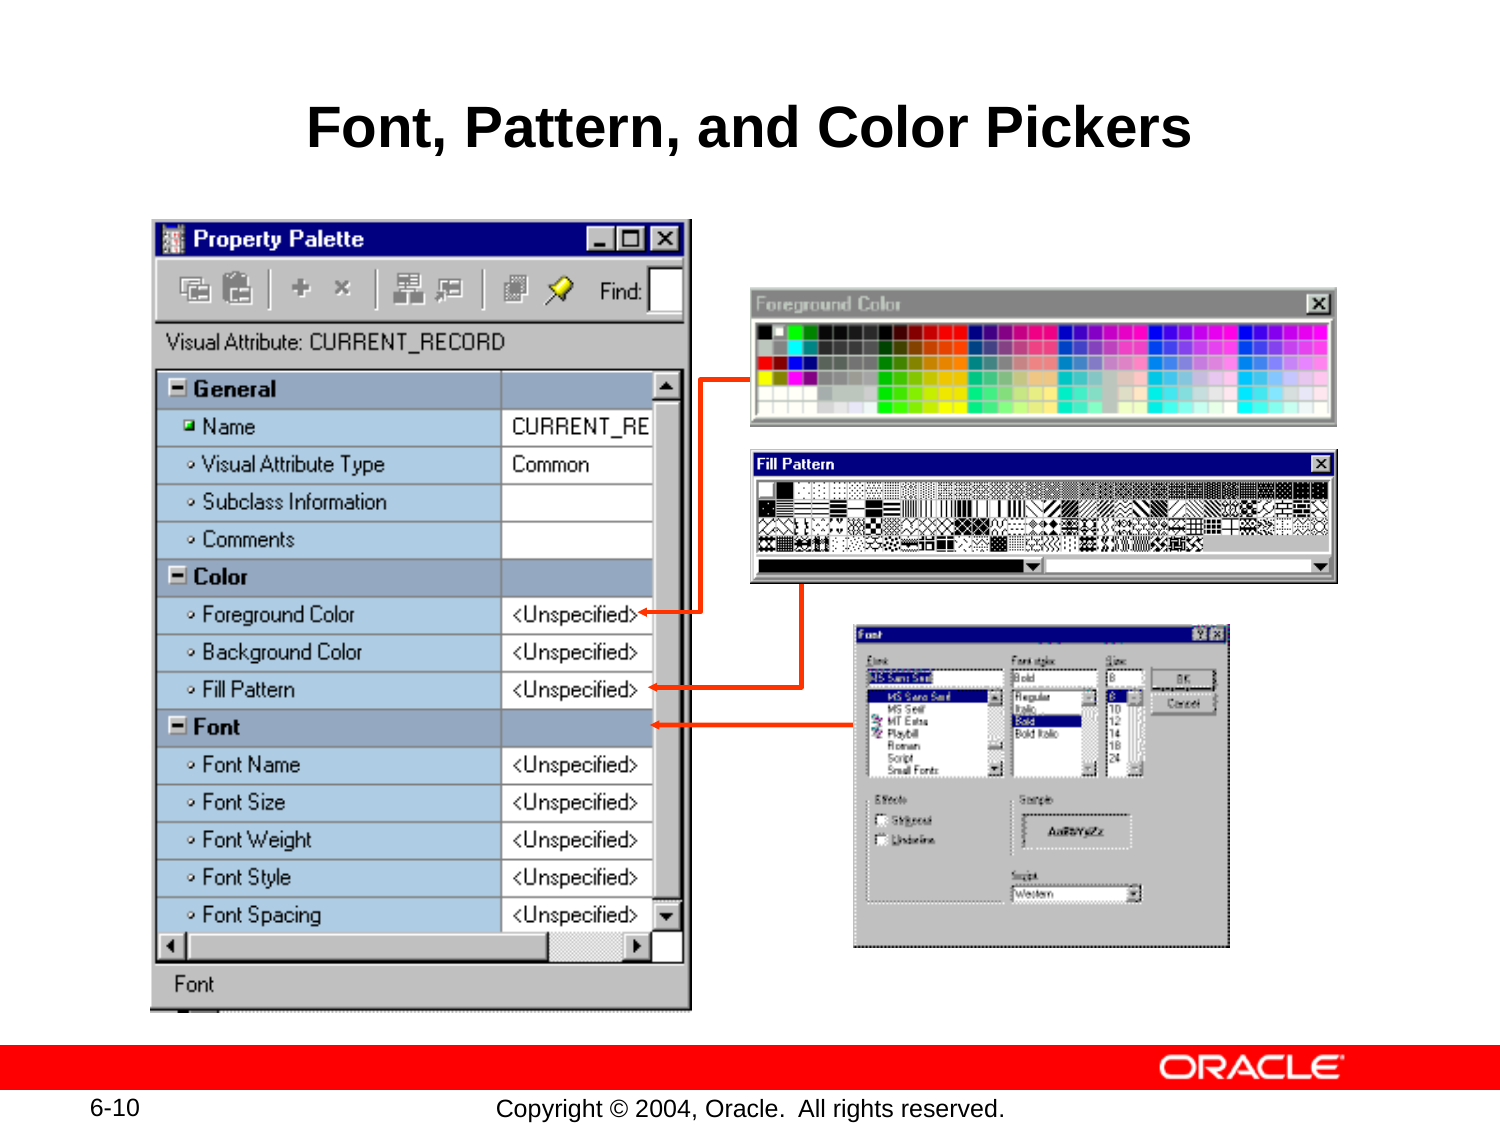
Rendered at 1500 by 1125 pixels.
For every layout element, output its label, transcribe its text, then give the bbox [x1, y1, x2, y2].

picture [749, 449, 1338, 584]
title Font, Pattern, and Color Pickers [149, 87, 1351, 232]
picture [149, 218, 693, 1013]
text_box [697, 593, 802, 688]
text_box [697, 379, 744, 613]
picture [749, 287, 1338, 427]
picture [852, 624, 1231, 948]
